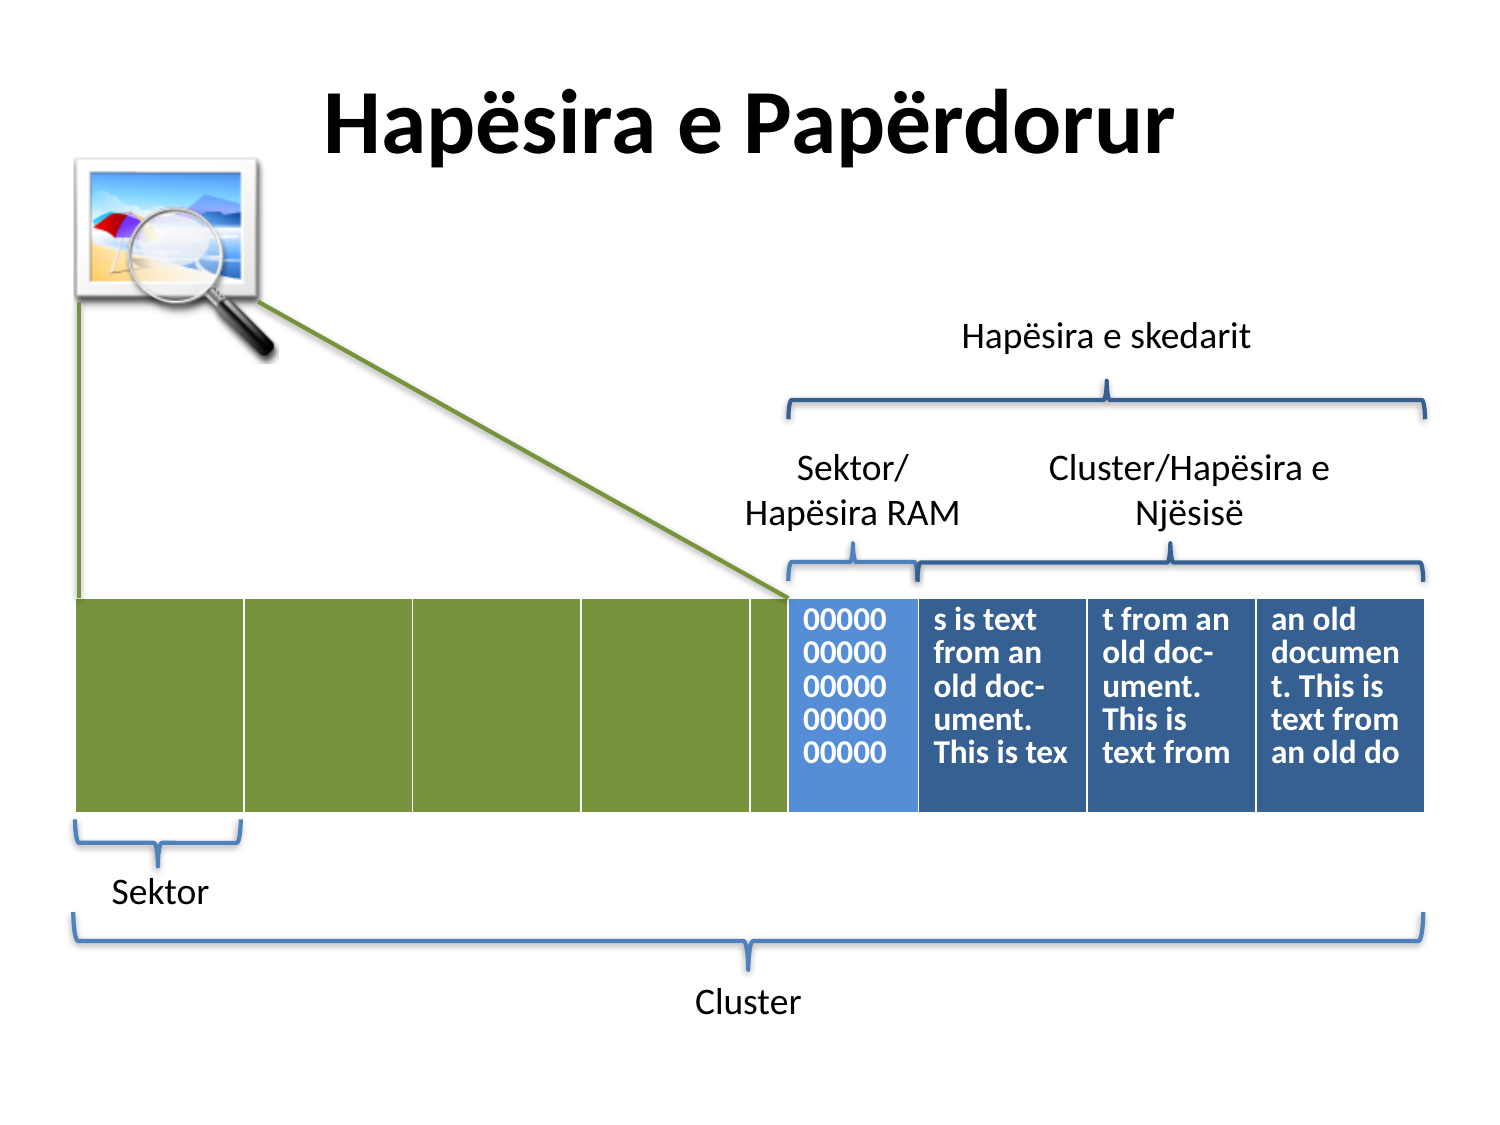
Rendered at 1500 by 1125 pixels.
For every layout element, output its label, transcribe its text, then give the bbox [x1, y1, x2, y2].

table_header [76, 599, 243, 812]
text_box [257, 301, 789, 599]
table_header an old document. This is text from an old do [1257, 599, 1424, 812]
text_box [720, 435, 916, 581]
table_header [751, 607, 787, 812]
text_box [74, 819, 246, 921]
table_header [413, 607, 580, 812]
table_header t from an old doc-ument. This is text from [1088, 599, 1255, 812]
table_header [582, 607, 749, 812]
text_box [788, 303, 1426, 420]
table_header s is text from an old doc-ument. This is tex [919, 599, 1086, 812]
table_header 00000000000000000000 00000 [789, 599, 918, 812]
table_header [245, 599, 412, 812]
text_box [917, 435, 1424, 583]
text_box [72, 911, 1424, 1031]
picture [72, 157, 280, 364]
title Hapësira e Papërdorur [75, 45, 1425, 188]
